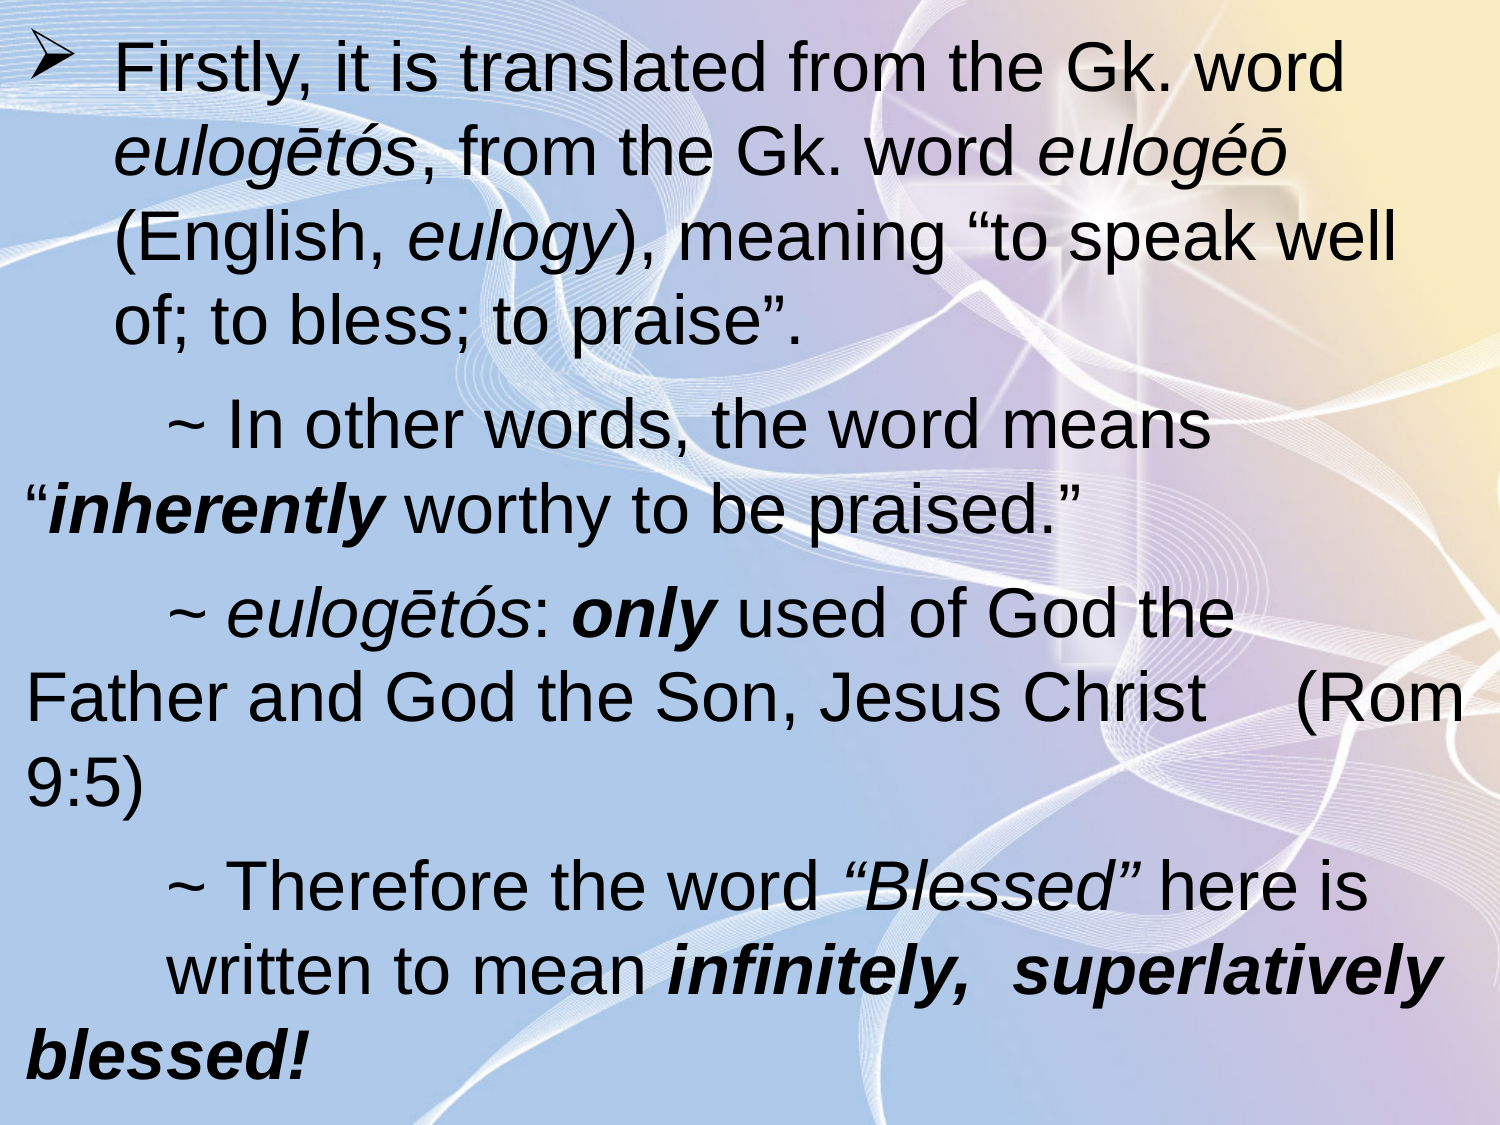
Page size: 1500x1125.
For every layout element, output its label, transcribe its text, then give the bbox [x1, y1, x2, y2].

picture [0, 0, 1500, 1125]
subtitle Firstly, it is translated from the Gk. word eulogētós, from the Gk. word eulogéō (English, eulogy), meaning “to speak well of; to bless; to praise”. ~ In other words, the word means “inherently worthy to be praised.” ~ eulogētós: only used of God the Father and God the Son, Jesus Christ (Rom 9:5) ~ Therefore the word “Blessed” here is written to mean infinitely, superlatively blessed! [10, 13, 1484, 1109]
